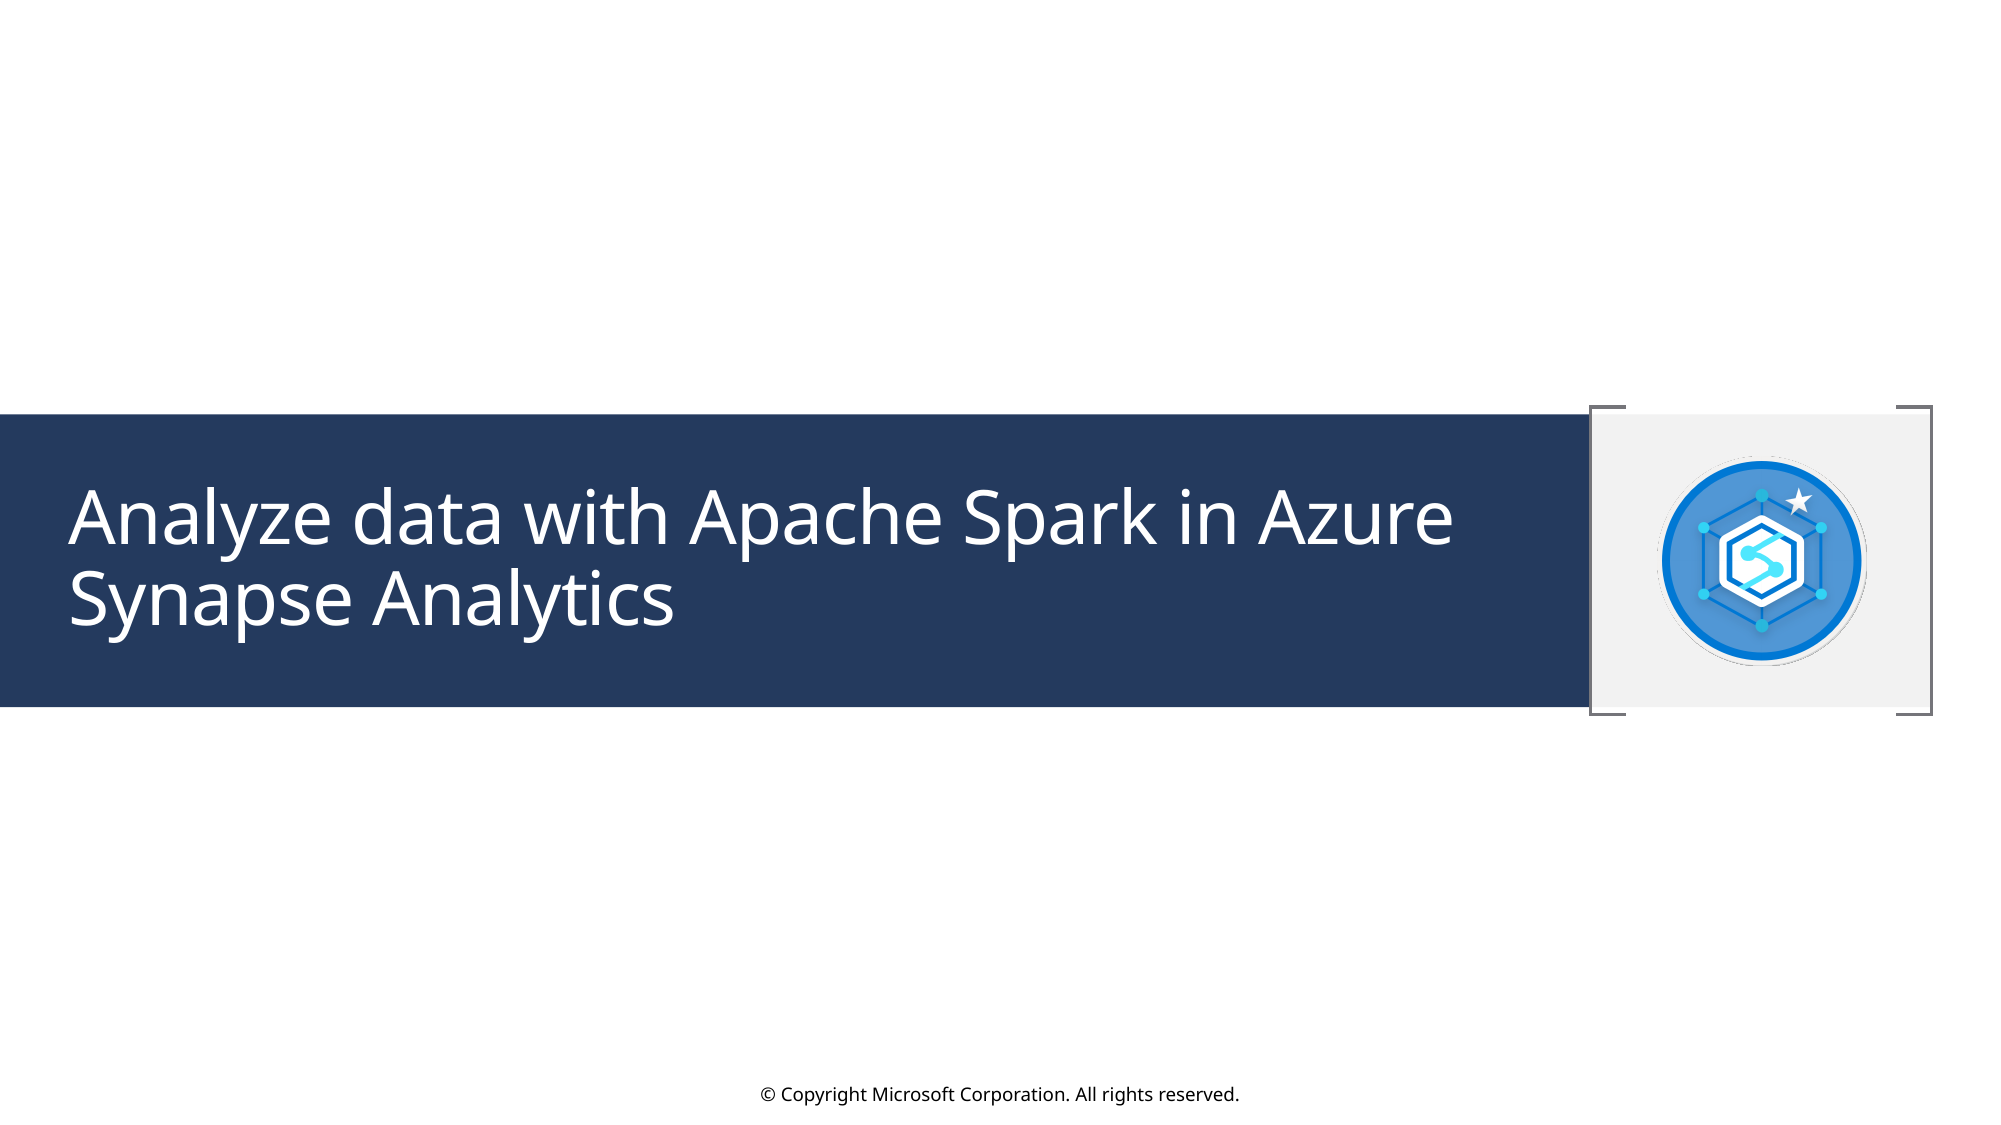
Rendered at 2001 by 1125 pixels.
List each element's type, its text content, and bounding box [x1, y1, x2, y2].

title Analyze data with Apache Spark in Azure Synapse Analytics [68, 414, 1577, 708]
picture [1656, 455, 1867, 667]
